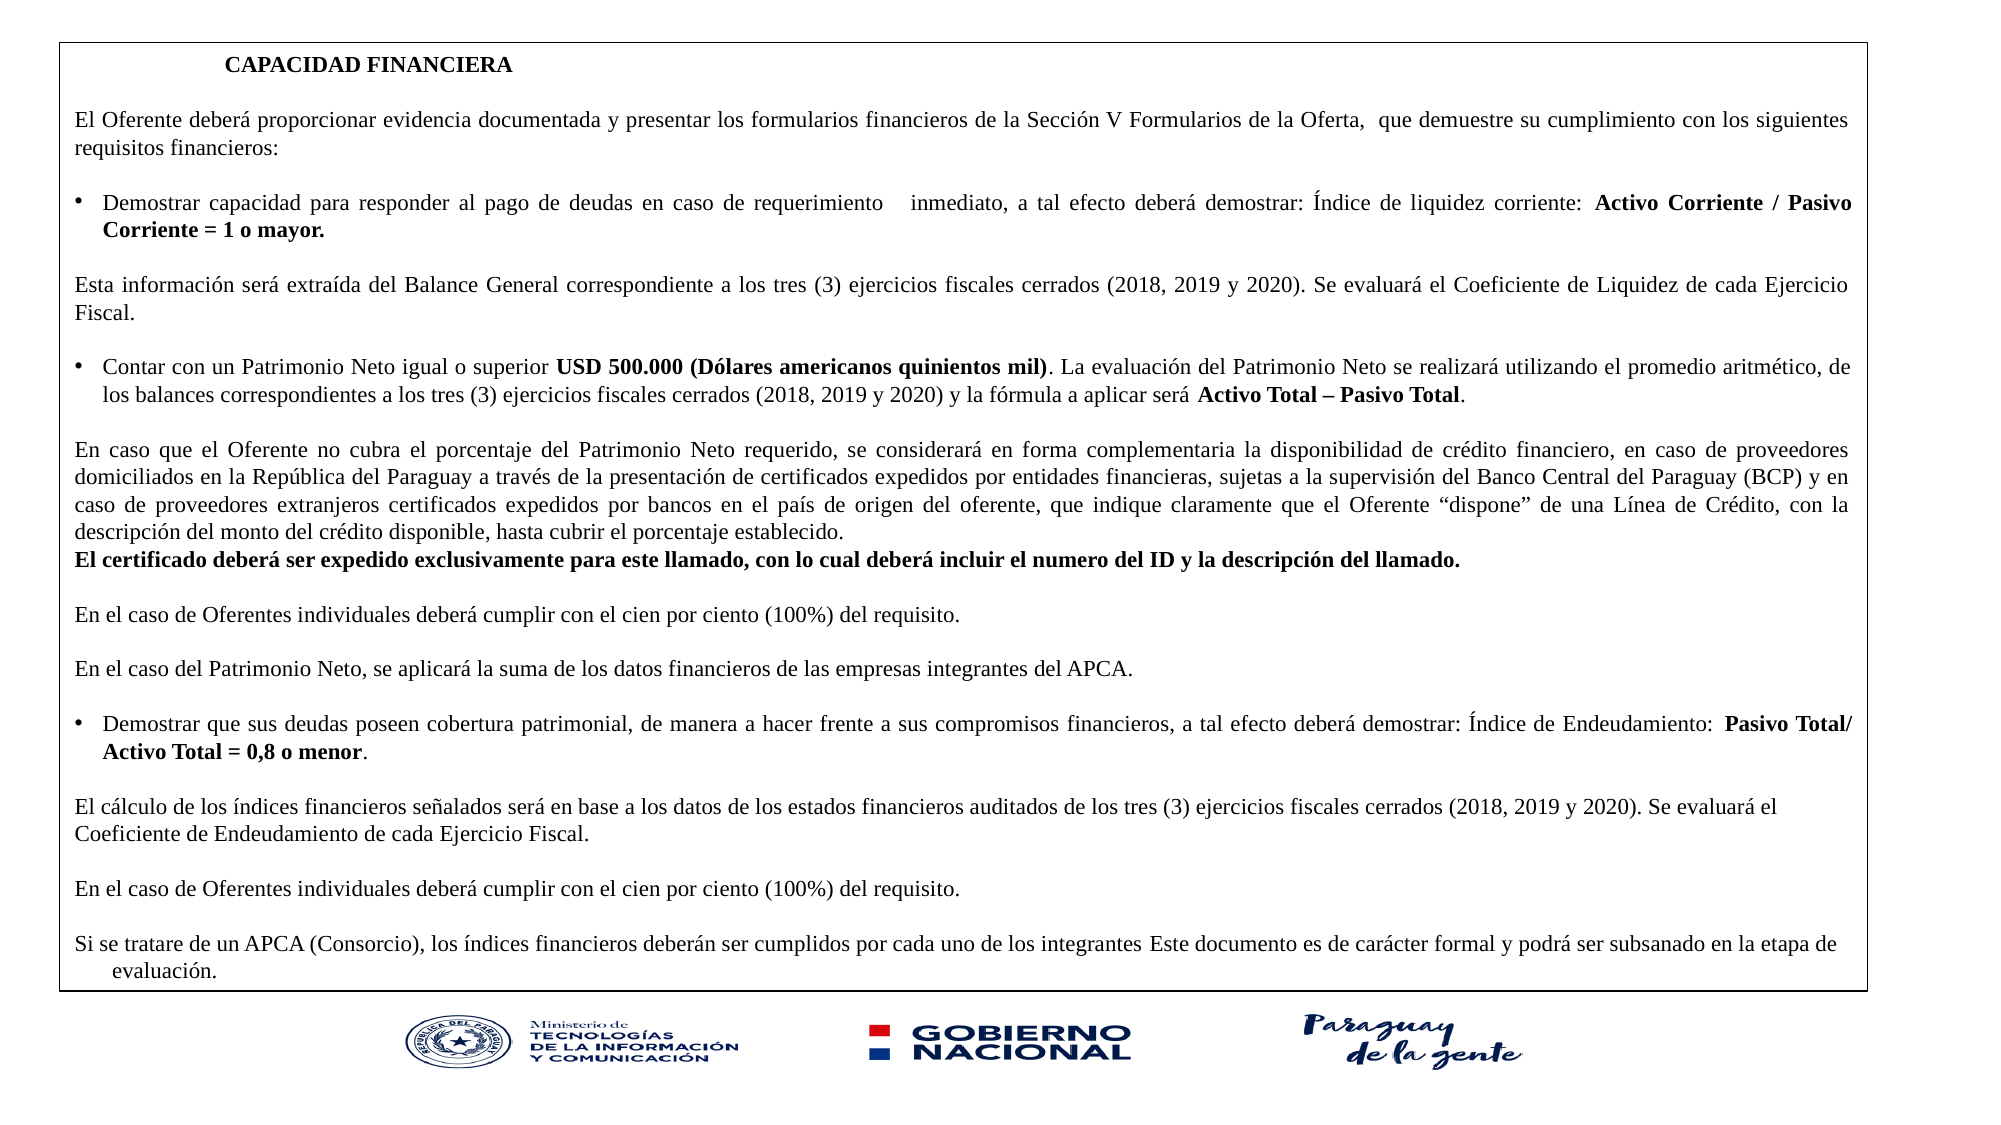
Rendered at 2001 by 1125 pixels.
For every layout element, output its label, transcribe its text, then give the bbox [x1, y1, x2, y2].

text_box CAPACIDAD FINANCIERA El Oferente deberá proporcionar evidencia documentada y presentar los formularios financieros de la Sección V Formularios de la Oferta, que demuestre su cumplimiento con los siguientes requisitos financieros: Demostrar capacidad para responder al pago de deudas en caso de requerimiento inmediato, a tal efecto deberá demostrar: Índice de liquidez corriente: Activo Corriente / Pasivo Corriente = 1 o mayor. Esta información será extraída del Balance General correspondiente a los tres (3) ejercicios fiscales cerrados (2018, 2019 y 2020). Se evaluará el Coeficiente de Liquidez de cada Ejercicio Fiscal. Contar con un Patrimonio Neto igual o superior USD 500.000 (Dólares americanos quinientos mil). La evaluación del Patrimonio Neto se realizará utilizando el promedio aritmético, de los balances correspondientes a los tres (3) ejercicios fiscales cerrados (2018, 2019 y 2020) y la fórmula a aplicar será Activo Total – Pasivo Total. En caso que el Oferente no cubra el porcentaje del Patrimonio Neto requerido, se considerará en forma complementaria la disponibilidad de crédito financiero, en caso de proveedores domiciliados en la República del Paraguay a través de la presentación de certificados expedidos por entidades financieras, sujetas a la supervisión del Banco Central del Paraguay (BCP) y en caso de proveedores extranjeros certificados expedidos por bancos en el país de origen del oferente, que indique claramente que el Oferente “dispone” de una Línea de Crédito, con la descripción del monto del crédito disponible, hasta cubrir el porcentaje establecido. El certificado deberá ser expedido exclusivamente para este llamado, con lo cual deberá incluir el numero del ID y la descripción del llamado. En el caso de Oferentes individuales deberá cumplir con el cien por ciento (100%) del requisito. En el caso del Patrimonio Neto, se aplicará la suma de los datos financieros de las empresas integrantes del APCA. Demostrar que sus deudas poseen cobertura patrimonial, de manera a hacer frente a sus compromisos financieros, a tal efecto deberá demostrar: Índice de Endeudamiento: Pasivo Total/ Activo Total = 0,8 o menor. El cálculo de los índices financieros señalados será en base a los datos de los estados financieros auditados de los tres (3) ejercicios fiscales cerrados (2018, 2019 y 2020). Se evaluará el Coeficiente de Endeudamiento de cada Ejercicio Fiscal. En el caso de Oferentes individuales deberá cumplir con el cien por ciento (100%) del requisito. Si se tratare de un APCA (Consorcio), los índices financieros deberán ser cumplidos por cada uno de los integrantes Este documento es de carácter formal y podrá ser subsanado en la etapa de evaluación. [59, 42, 1868, 992]
picture [405, 1014, 1523, 1070]
